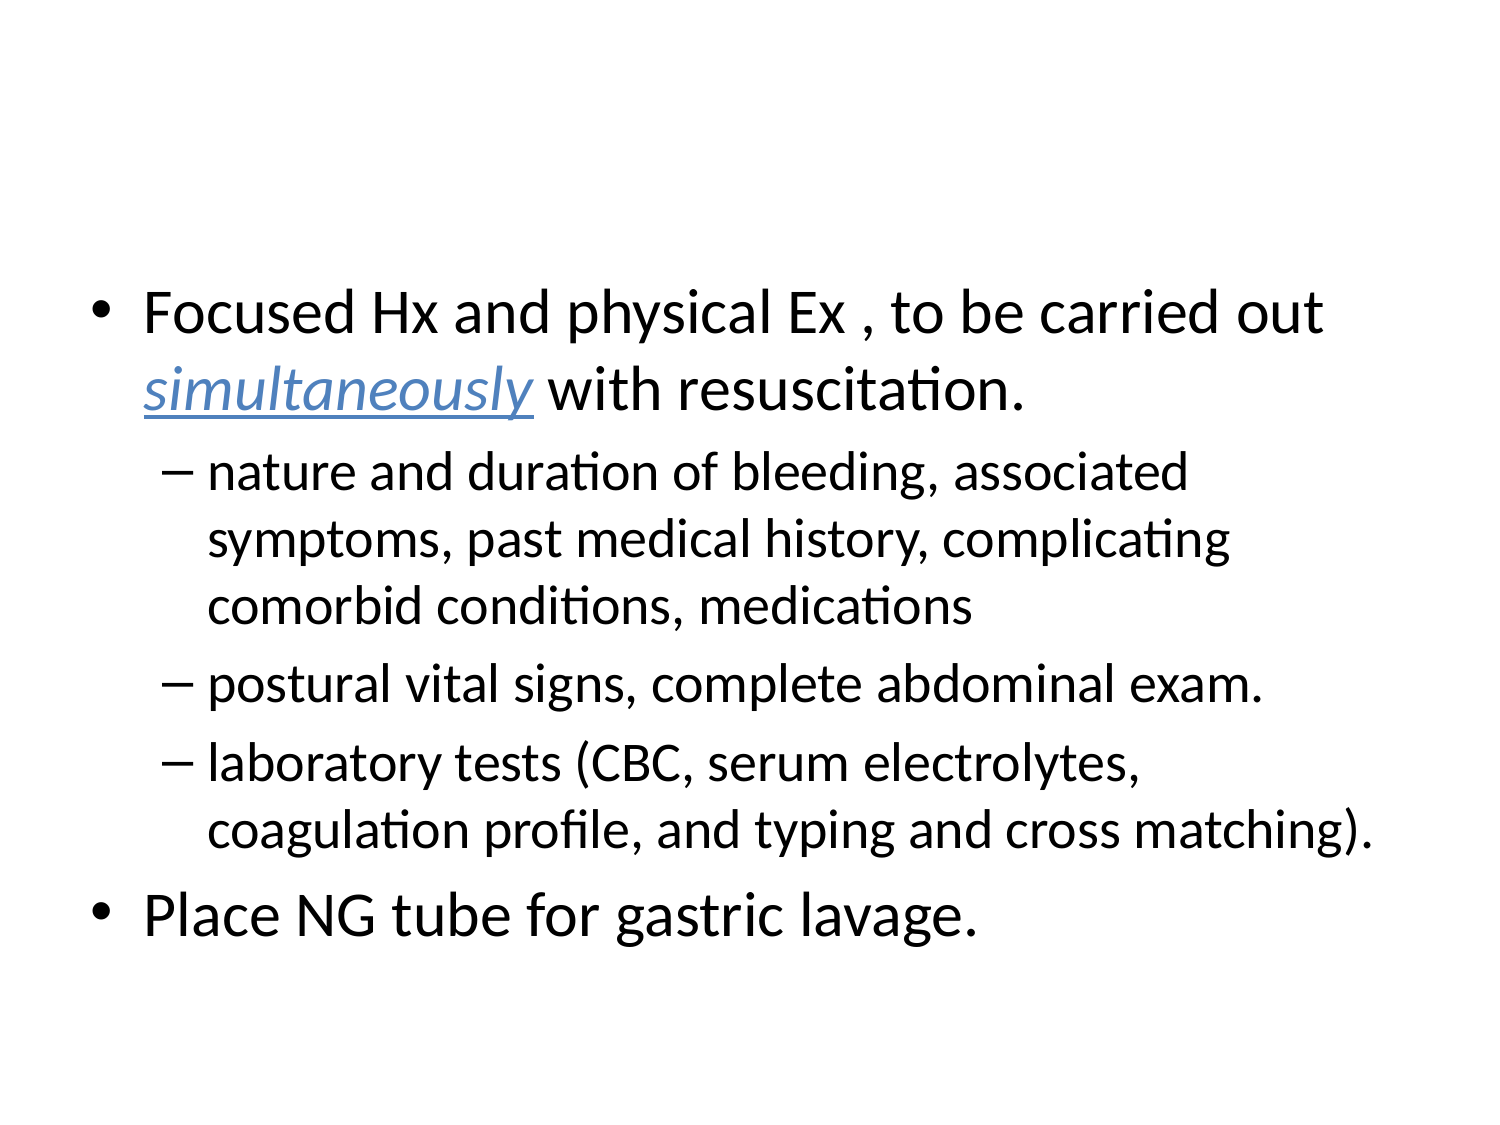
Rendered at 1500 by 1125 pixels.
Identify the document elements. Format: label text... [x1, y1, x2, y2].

list Focused Hx and physical Ex , to be carried out simultaneously with resuscitation. nature and duration of bleeding, associated symptoms, past medical history, complicating comorbid conditions, medications postural vital signs, complete abdominal exam. laboratory tests (CBC, serum electrolytes, coagulation profile, and typing and cross matching). Place NG tube for gastric lavage. [75, 262, 1425, 1005]
